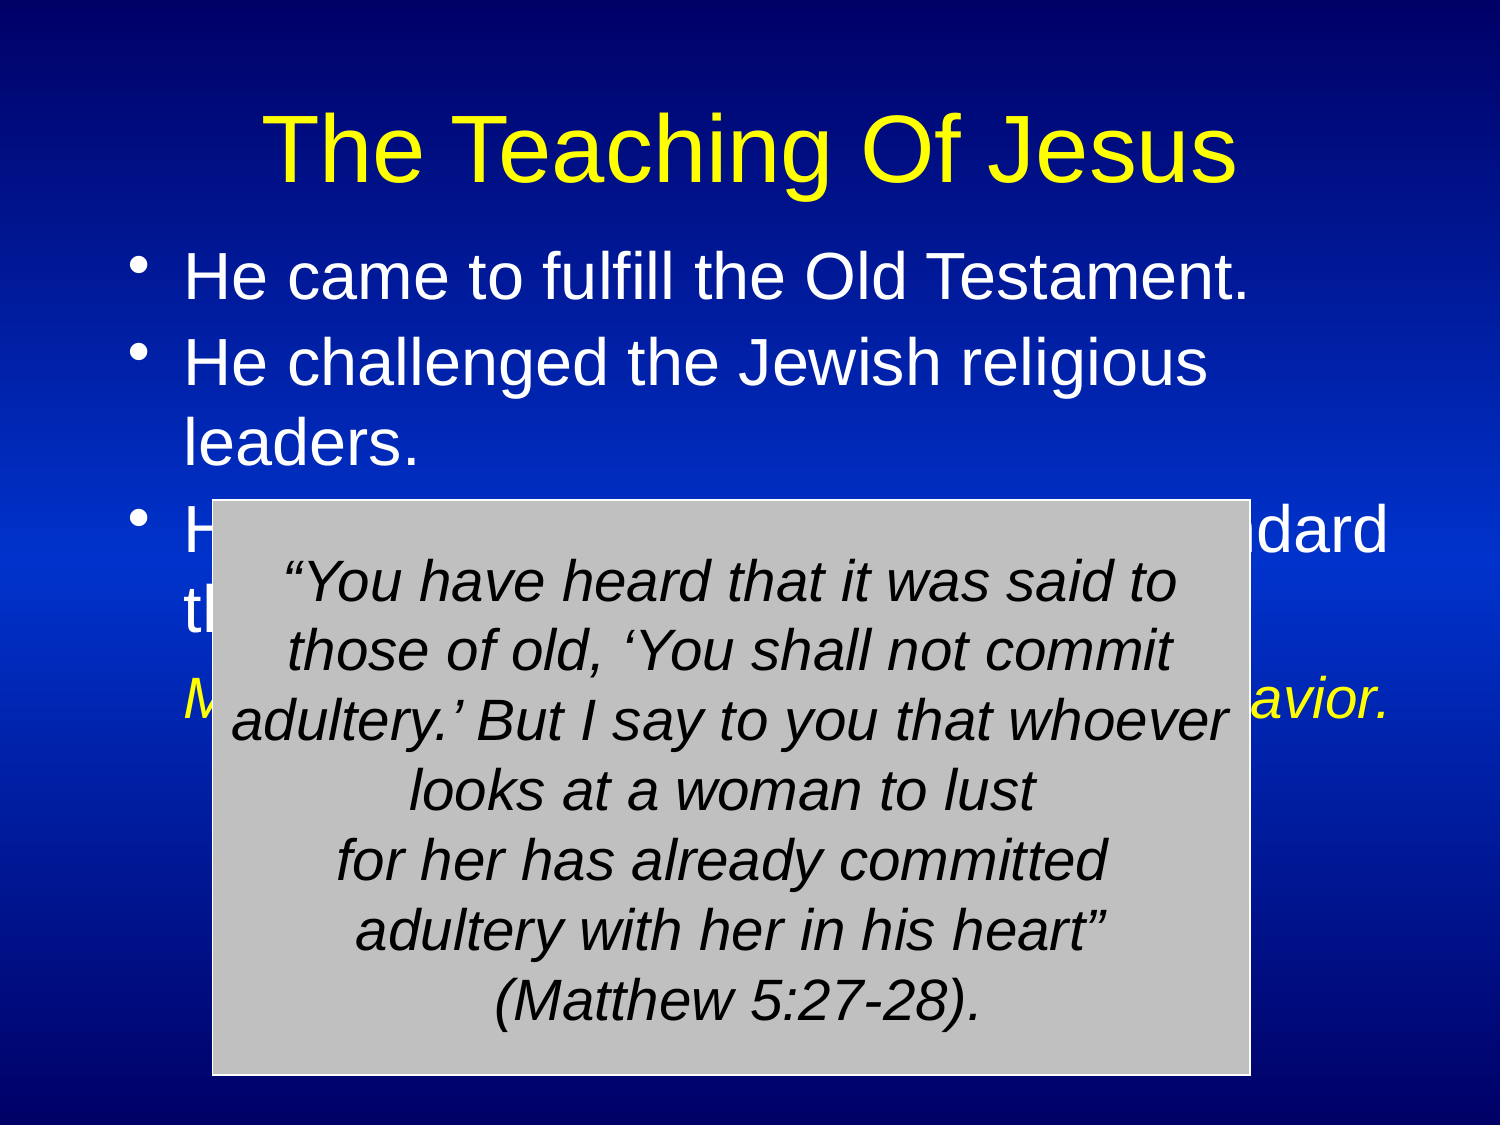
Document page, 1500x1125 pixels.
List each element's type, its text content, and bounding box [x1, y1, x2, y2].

title The Teaching Of Jesus [37, 50, 1463, 238]
list He came to fulfill the Old Testament. He challenged the Jewish religious leaders. He presented the highest moral standard the world has ever seen. Morals– principles of right and wrong behavior. [112, 224, 1463, 825]
text_box “You have heard that it was said to those of old, ‘You shall not commit adultery.’ But I say to you that whoever looks at a woman to lust for her has already committed adultery with her in his heart” (Matthew 5:27-28). [212, 500, 1250, 1075]
